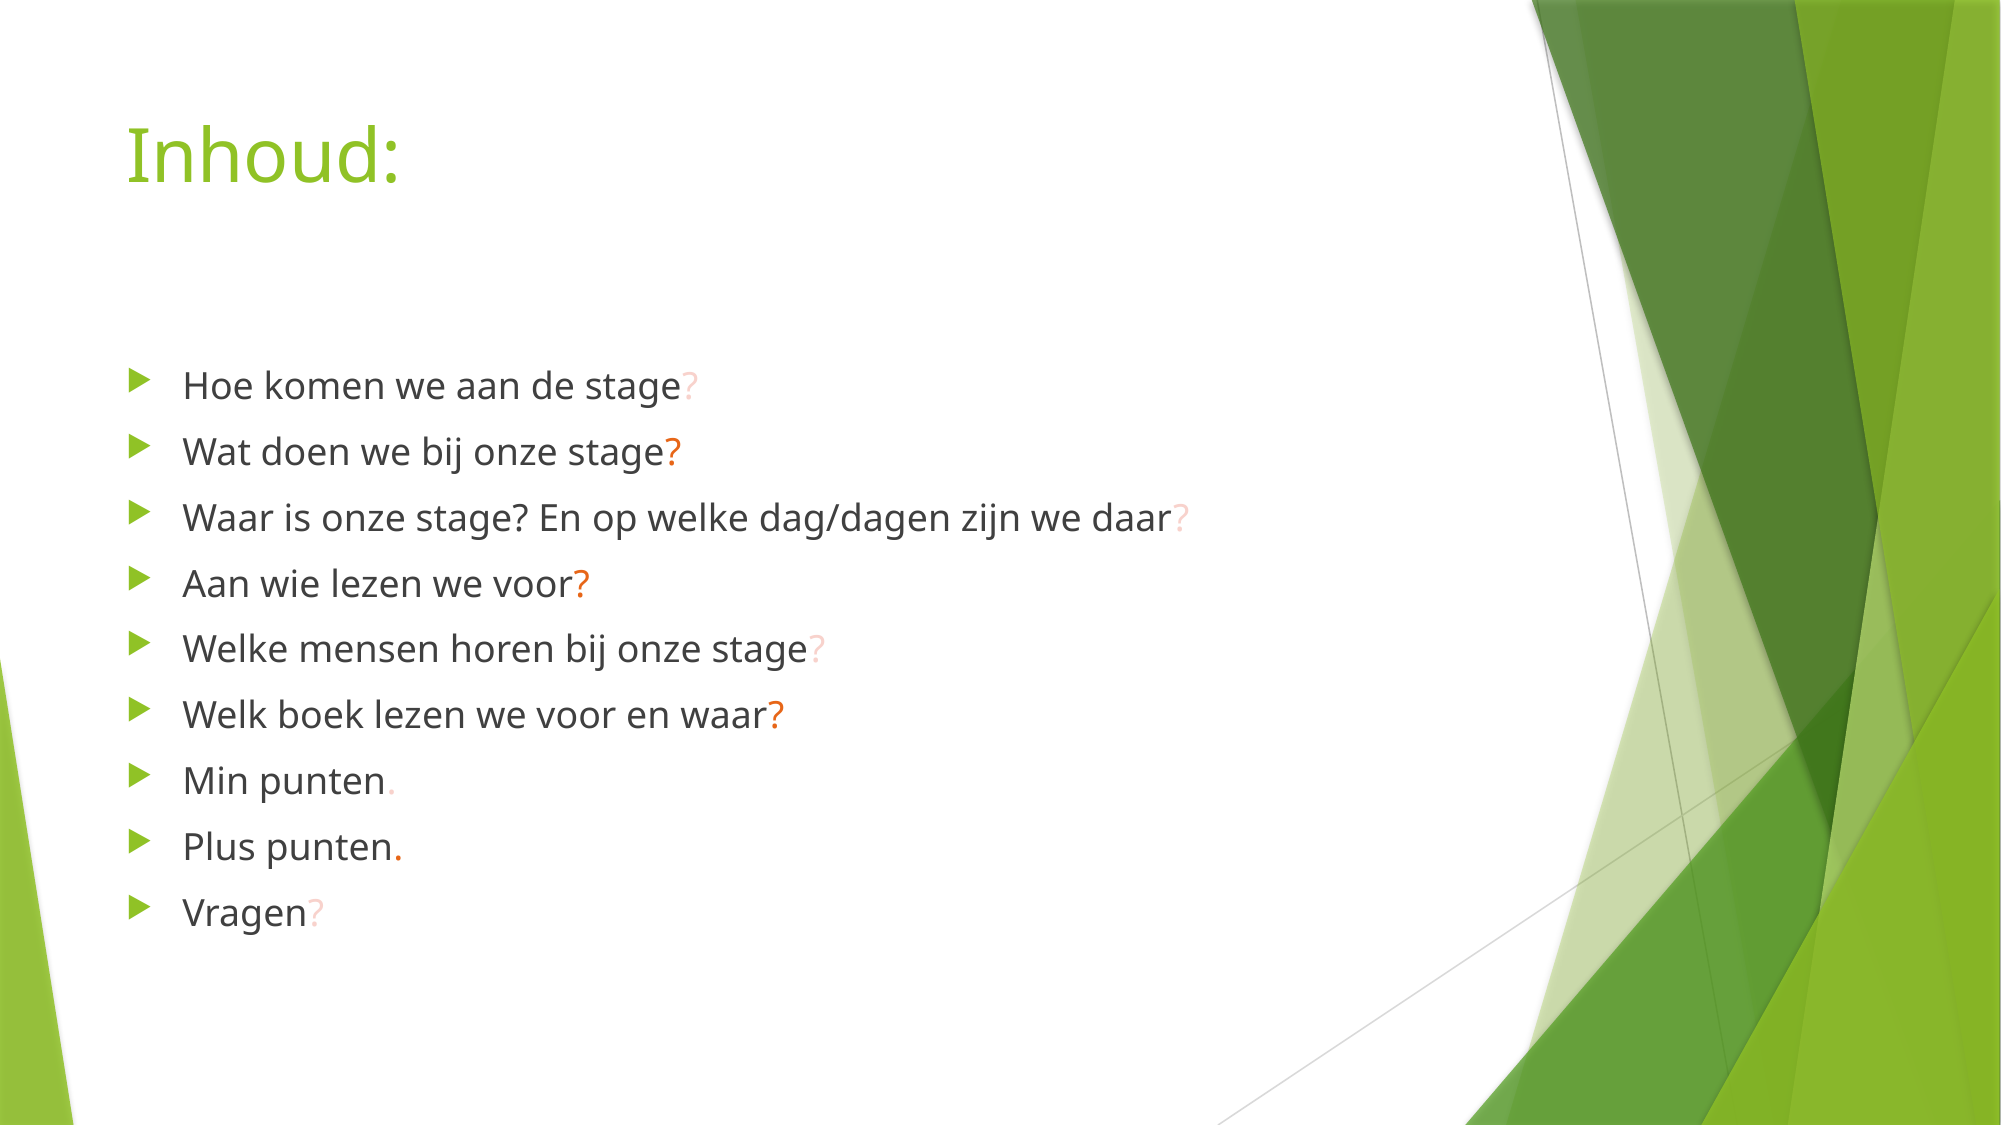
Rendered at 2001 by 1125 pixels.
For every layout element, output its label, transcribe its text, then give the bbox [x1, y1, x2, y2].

list Hoe komen we aan de stage? Wat doen we bij onze stage? Waar is onze stage? En op welke dag/dagen zijn we daar? Aan wie lezen we voor? Welke mensen horen bij onze stage? Welk boek lezen we voor en waar? Min punten. Plus punten. Vragen? [111, 354, 1522, 992]
title Inhoud: [111, 99, 1522, 317]
